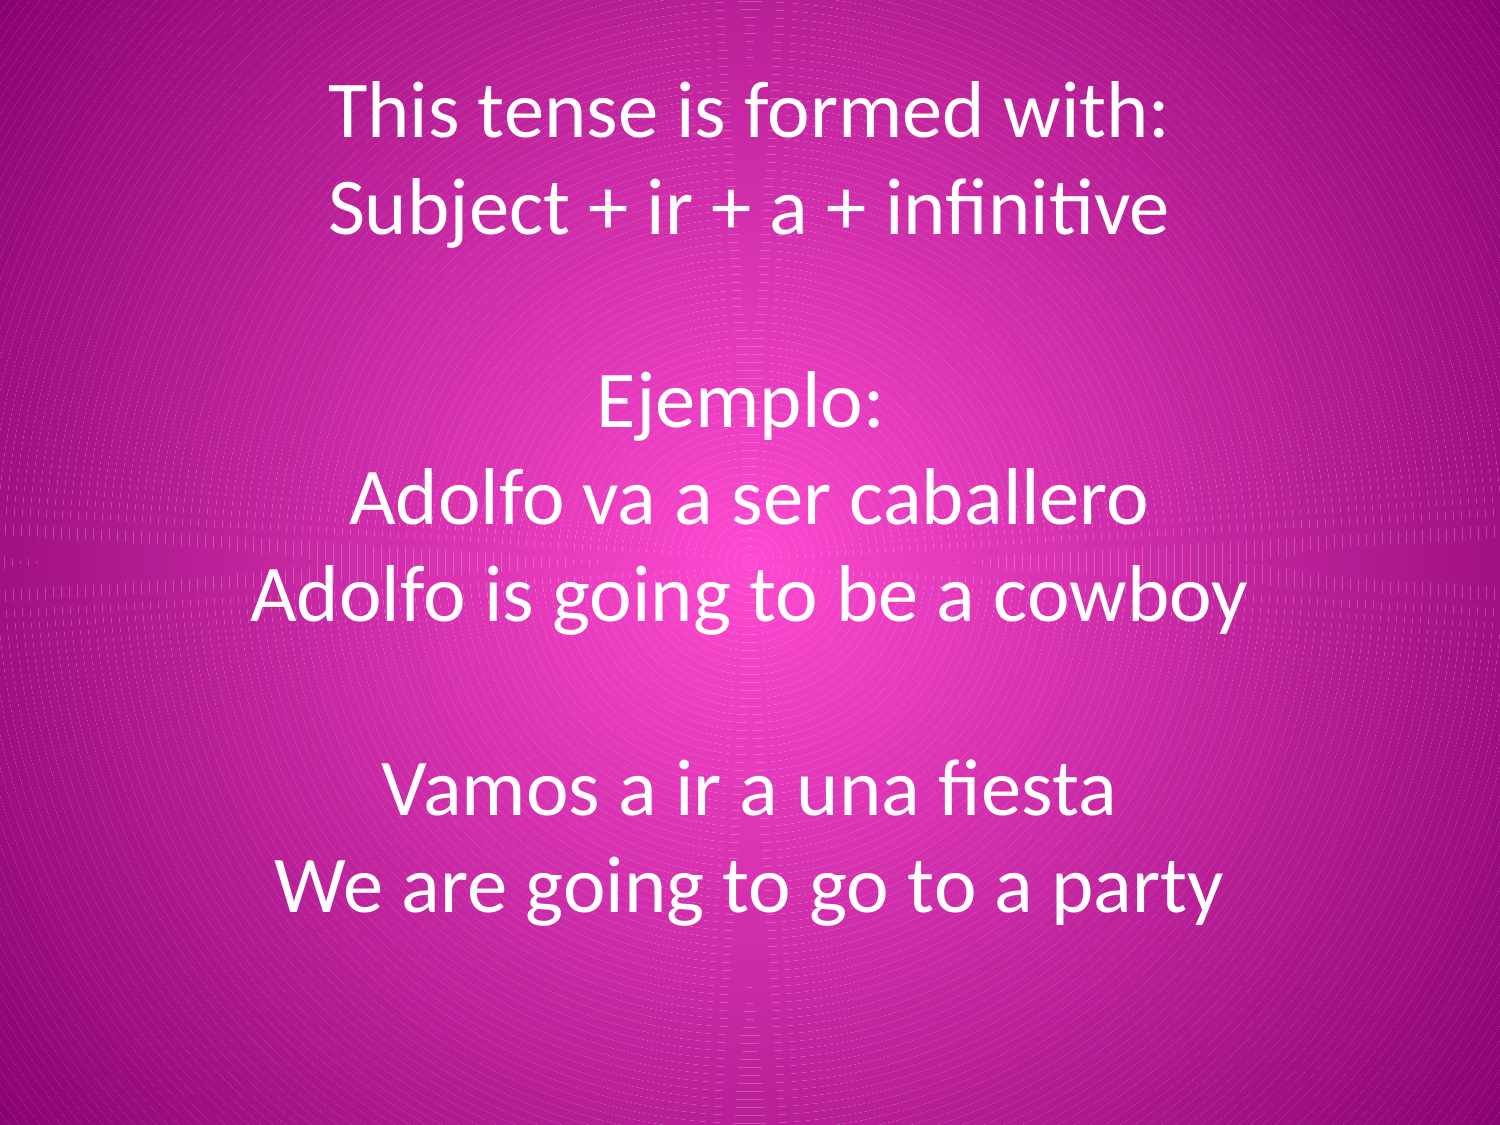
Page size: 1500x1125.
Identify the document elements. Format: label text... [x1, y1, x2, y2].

title This tense is formed with: Subject + ir + a + infinitive Ejemplo: Adolfo va a ser caballero Adolfo is going to be a cowboy Vamos a ir a una fiesta We are going to go to a party [75, 45, 1425, 1037]
